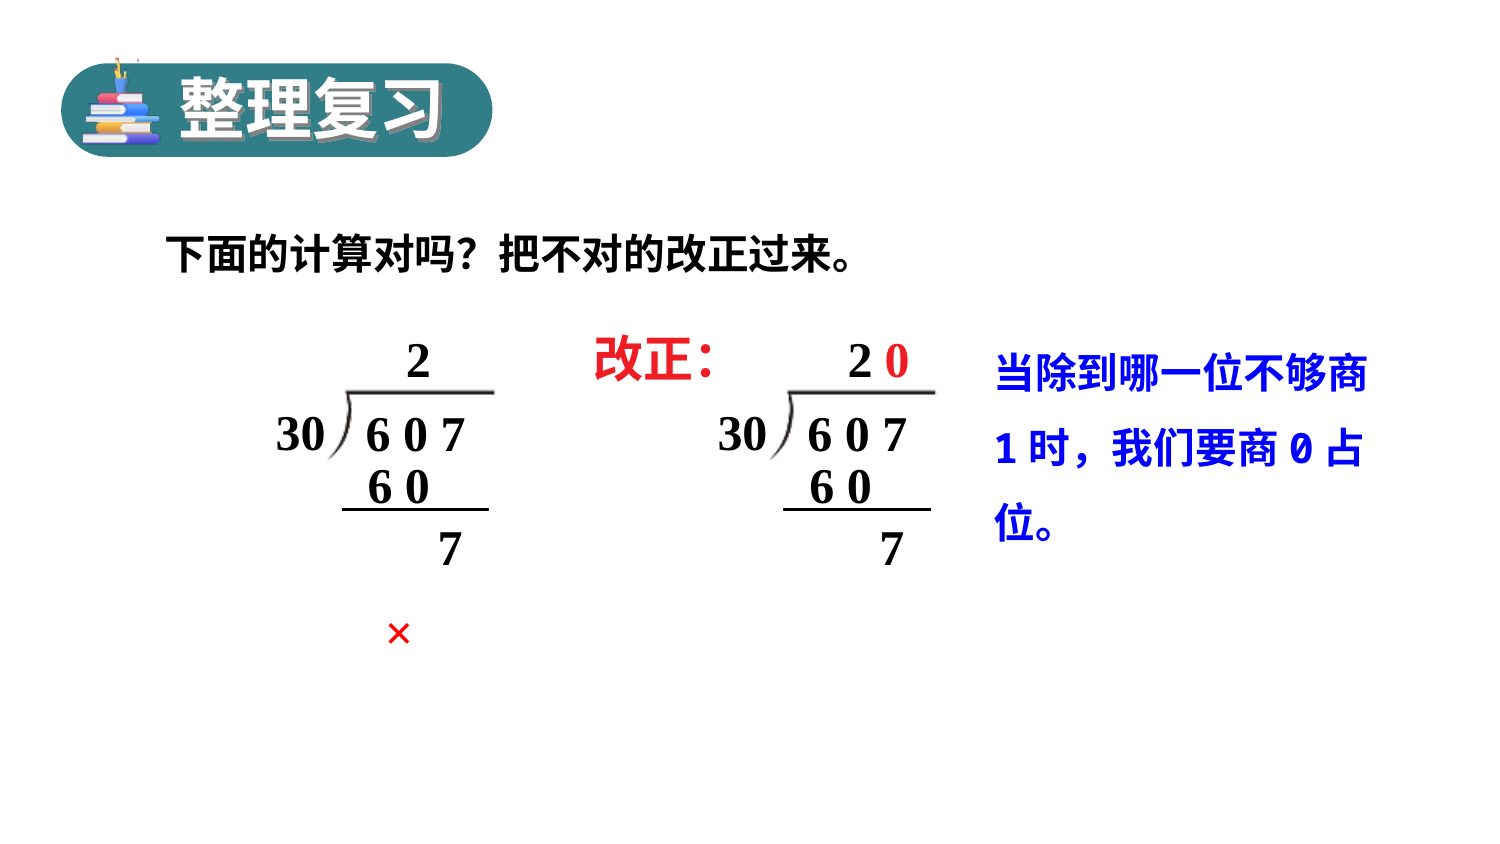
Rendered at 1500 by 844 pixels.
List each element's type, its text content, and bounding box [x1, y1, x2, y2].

text_box 下面的计算对吗？把不对的改正过来。 [149, 220, 900, 286]
text_box 当除到哪一位不够商1时，我们要商0占位。 [978, 314, 1415, 555]
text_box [260, 320, 530, 584]
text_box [578, 320, 971, 584]
text_box × [369, 593, 461, 668]
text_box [61, 51, 493, 161]
